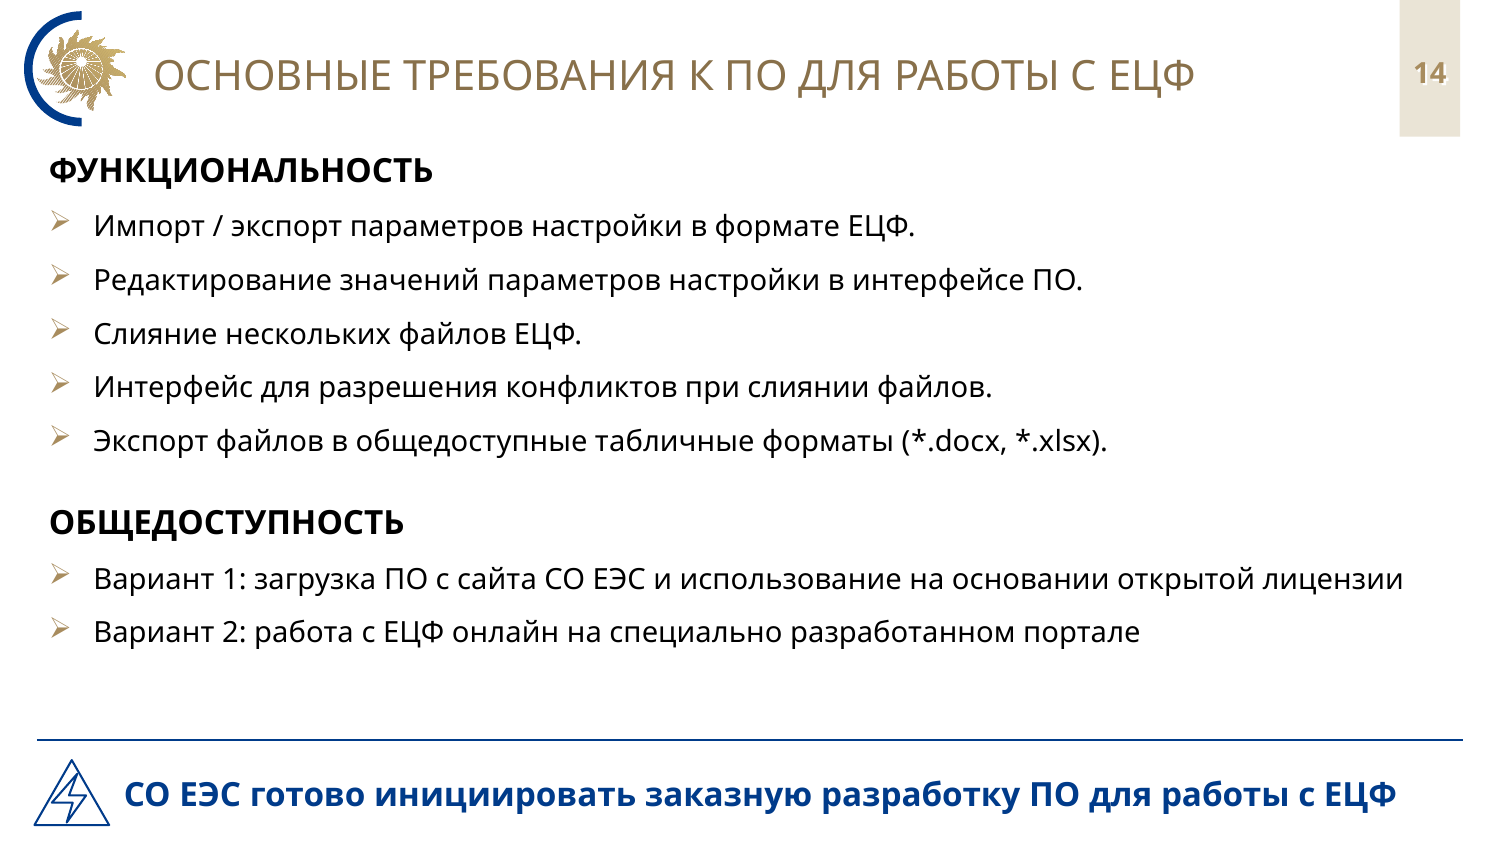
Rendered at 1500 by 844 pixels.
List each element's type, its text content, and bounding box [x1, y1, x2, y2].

slide_number 14 [1399, 11, 1461, 137]
list Функциональность Импорт / экспорт параметров настройки в формате ЕЦФ. Редактирование значений параметров настройки в интерфейсе ПО. Слияние нескольких файлов ЕЦФ. Интерфейс для разрешения конфликтов при слиянии файлов. Экспорт файлов в общедоступные табличные форматы (*.docx, *.xlsx). Общедоступность Вариант 1: загрузка ПО с сайта СО ЕЭС и использование на основании открытой лицензии Вариант 2: работа с ЕЦФ онлайн на специально разработанном портале [34, 141, 1461, 704]
text_box [34, 760, 110, 826]
title ОСНОВНЫЕ Требования к ПО для работы с ЕЦФ [138, 11, 1399, 137]
text_box СО ЕЭС готово инициировать заказную разработку ПО для работы с ЕЦФ [109, 765, 1440, 820]
